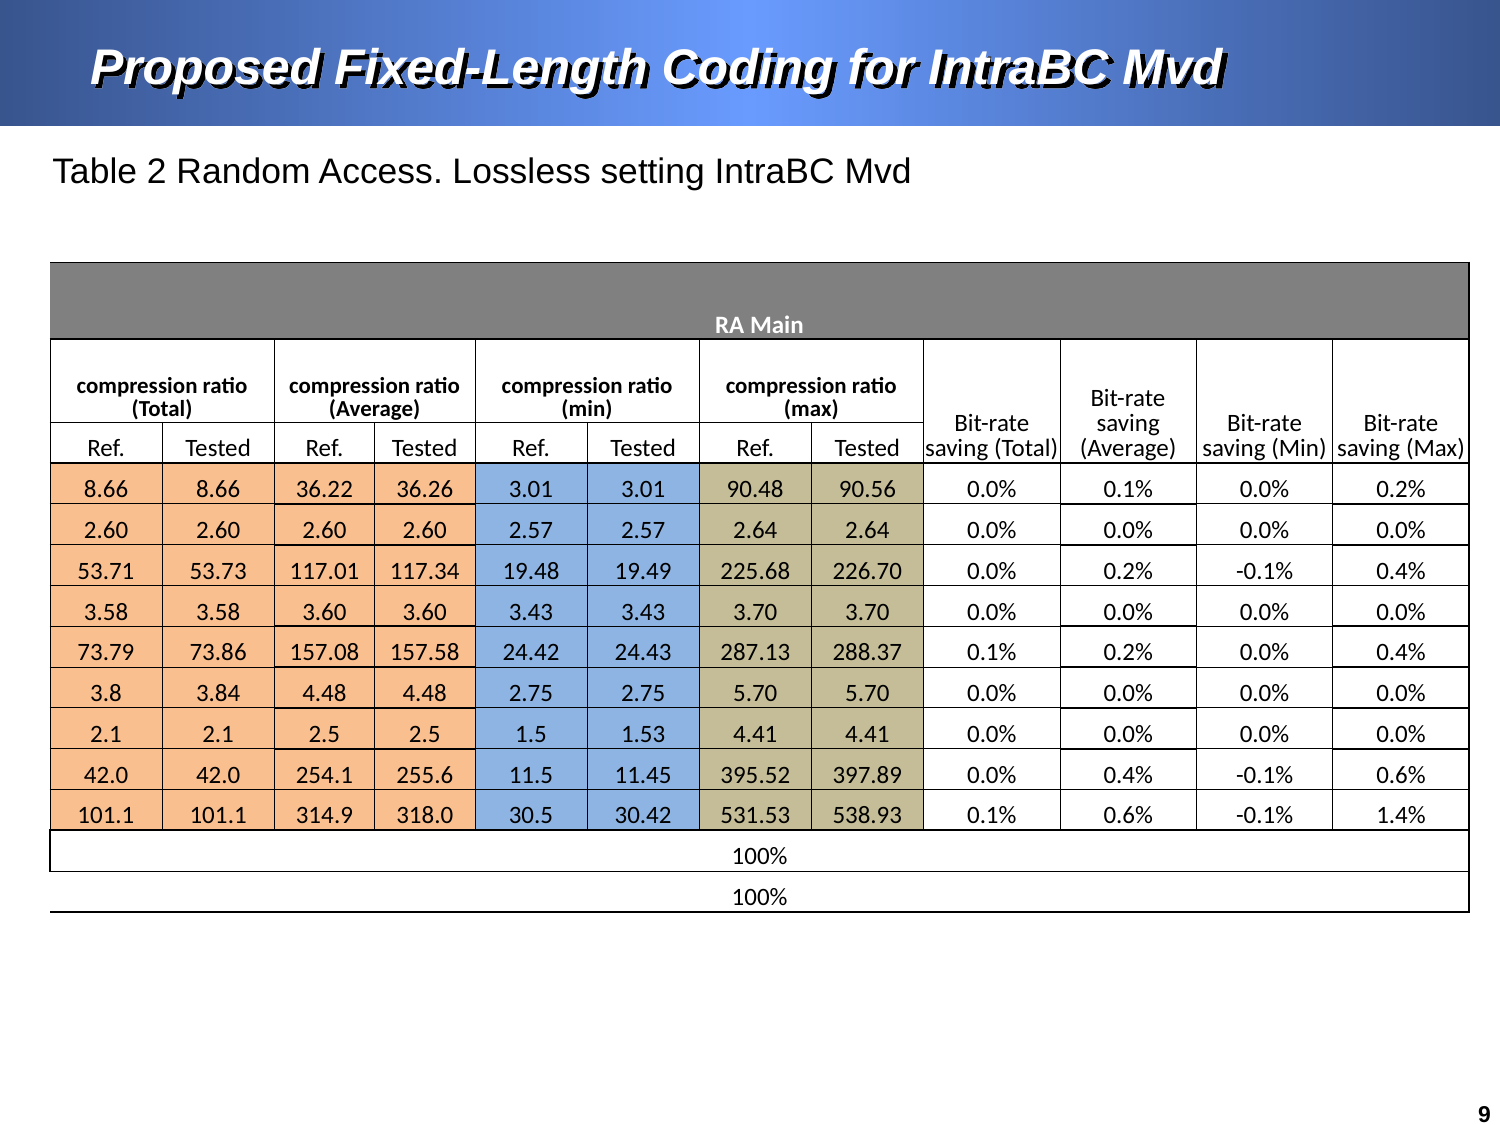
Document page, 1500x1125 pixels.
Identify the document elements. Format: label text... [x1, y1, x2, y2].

table_cell 101.1 [51, 790, 162, 829]
table_cell 0.0% [1197, 627, 1332, 667]
table_cell 3.84 [163, 668, 274, 707]
table_cell 0.0% [1333, 586, 1468, 625]
table_cell 0.6% [1061, 790, 1196, 829]
table_cell 8.66 [163, 464, 274, 503]
table_cell 101.1 [163, 790, 274, 829]
table_cell 3.70 [812, 586, 923, 626]
table_cell 226.70 [812, 545, 923, 585]
table_cell 90.56 [812, 464, 923, 503]
table_cell 0.0% [924, 586, 1060, 626]
table_cell 3.43 [476, 586, 587, 626]
text_box Table 2 Random Access. Lossless setting IntraBC Mvd [37, 140, 1470, 198]
table_cell 3.70 [700, 586, 811, 626]
table_cell 0.0% [1061, 709, 1196, 748]
table_cell 0.0% [1197, 504, 1332, 544]
table_cell 30.5 [476, 790, 587, 829]
table_cell Bit-rate saving (Min) [1197, 340, 1332, 462]
table_cell 4.48 [375, 668, 475, 707]
table_cell 2.5 [275, 709, 374, 748]
table_cell Ref. [275, 423, 374, 462]
table_cell 2.60 [375, 505, 475, 544]
table_cell 157.58 [375, 627, 475, 666]
table_cell 0.4% [1061, 750, 1196, 789]
table_cell 90.48 [700, 464, 811, 503]
table_cell 24.42 [476, 627, 587, 667]
table_cell 73.79 [51, 627, 162, 667]
table_cell 288.37 [812, 627, 923, 667]
table_cell 0.2% [1333, 464, 1468, 503]
table_cell 3.8 [51, 668, 162, 707]
table_cell Tested [163, 423, 274, 462]
table_cell 2.1 [51, 708, 162, 748]
table_cell 0.0% [1061, 668, 1196, 707]
table_cell 19.49 [588, 545, 699, 585]
table_cell 2.60 [163, 504, 274, 544]
table_cell 1.4% [1333, 790, 1468, 829]
table_cell 117.01 [275, 546, 374, 585]
table_cell Ref. [51, 423, 162, 462]
table_cell 2.64 [700, 504, 811, 544]
table_cell 0.0% [924, 504, 1060, 544]
table_cell Tested [588, 423, 699, 462]
title Proposed Fixed-Length Coding for IntraBC Mvd [74, 12, 1500, 126]
table_cell 0.0% [924, 668, 1060, 707]
table_cell 0.1% [924, 627, 1060, 667]
table_cell 314.9 [275, 790, 374, 829]
table_cell Bit-rate saving (Average) [1061, 340, 1196, 462]
table_cell 287.13 [700, 627, 811, 667]
table_cell compression ratio (max) [700, 340, 923, 422]
table_cell 8.66 [51, 464, 162, 503]
table_cell 0.0% [1061, 505, 1196, 544]
table_cell 5.70 [812, 668, 923, 707]
table_cell 0.0% [924, 545, 1060, 585]
table_cell 2.57 [588, 504, 699, 544]
table_cell 2.60 [51, 504, 162, 544]
table_cell 538.93 [812, 790, 923, 829]
table_cell 0.0% [1197, 708, 1332, 748]
table_cell Tested [375, 423, 475, 462]
table_cell 2.64 [812, 504, 923, 544]
table_cell 0.1% [924, 790, 1060, 829]
table_cell 0.0% [1333, 668, 1468, 707]
table_cell 0.0% [1197, 668, 1332, 707]
table_cell 3.58 [163, 586, 274, 626]
table_cell 1.53 [588, 708, 699, 748]
table_cell -0.1% [1197, 749, 1332, 789]
table_cell 2.60 [275, 505, 374, 544]
table_cell 0.0% [1333, 709, 1468, 748]
table_cell 0.4% [1333, 627, 1468, 666]
table_cell 531.53 [700, 790, 811, 829]
table_cell 397.89 [812, 749, 923, 789]
table_cell 11.45 [588, 749, 699, 789]
table_cell 225.68 [700, 545, 811, 585]
table_cell 3.60 [275, 586, 374, 625]
table_cell 318.0 [375, 790, 475, 829]
table_cell -0.1% [1197, 790, 1332, 829]
table_cell 0.0% [924, 464, 1060, 503]
table_cell 2.1 [163, 708, 274, 748]
table_cell 36.26 [375, 464, 475, 503]
slide_number 9 [1368, 1091, 1500, 1125]
table_cell 3.01 [588, 464, 699, 503]
table_cell 53.71 [51, 545, 162, 585]
table_cell 0.0% [924, 749, 1060, 789]
table_cell 100% [50, 872, 1468, 911]
table_cell 0.2% [1061, 627, 1196, 666]
table_cell 0.0% [924, 708, 1060, 748]
table_cell 0.0% [1333, 505, 1468, 544]
table_cell 0.0% [1197, 586, 1332, 626]
table_cell 3.58 [51, 586, 162, 626]
table_cell 4.48 [275, 668, 374, 707]
table_cell -0.1% [1197, 545, 1332, 585]
table_cell 3.43 [588, 586, 699, 626]
table_cell 36.22 [275, 464, 374, 503]
table_cell 24.43 [588, 627, 699, 667]
table_cell 73.86 [163, 627, 274, 667]
table_cell 157.08 [275, 627, 374, 666]
table_cell Tested [812, 423, 923, 462]
table_cell 30.42 [588, 790, 699, 829]
table_cell 53.73 [163, 545, 274, 585]
table_cell 395.52 [700, 749, 811, 789]
table_cell compression ratio (Average) [275, 340, 475, 422]
table_cell 2.75 [476, 668, 587, 707]
table_cell compression ratio (Total) [51, 340, 274, 422]
table_cell 19.48 [476, 545, 587, 585]
table_header RA Main [50, 263, 1468, 338]
table_cell 42.0 [51, 749, 162, 789]
table_cell 2.5 [375, 709, 475, 748]
table_cell Ref. [700, 423, 811, 462]
table_cell Ref. [476, 423, 587, 462]
table_cell 3.01 [476, 464, 587, 503]
table_cell 4.41 [812, 708, 923, 748]
table_cell 255.6 [375, 750, 475, 789]
table_cell 100% [51, 831, 1468, 871]
table_cell 2.57 [476, 504, 587, 544]
table_cell 1.5 [476, 708, 587, 748]
table_cell 0.4% [1333, 546, 1468, 585]
table_cell 117.34 [375, 546, 475, 585]
table_cell 4.41 [700, 708, 811, 748]
table_cell Bit-rate saving (Total) [924, 340, 1060, 462]
table_cell 254.1 [275, 750, 374, 789]
table_cell compression ratio (min) [476, 340, 699, 422]
table_cell 11.5 [476, 749, 587, 789]
table_cell 5.70 [700, 668, 811, 707]
table_cell 3.60 [375, 586, 475, 625]
table_cell 0.0% [1061, 586, 1196, 625]
table_cell 0.6% [1333, 750, 1468, 789]
table_cell 0.0% [1197, 464, 1332, 503]
table_cell 0.2% [1061, 546, 1196, 585]
table_cell Bit-rate saving (Max) [1333, 340, 1468, 462]
table_cell 0.1% [1061, 464, 1196, 503]
table_cell 2.75 [588, 668, 699, 707]
table_cell 42.0 [163, 749, 274, 789]
